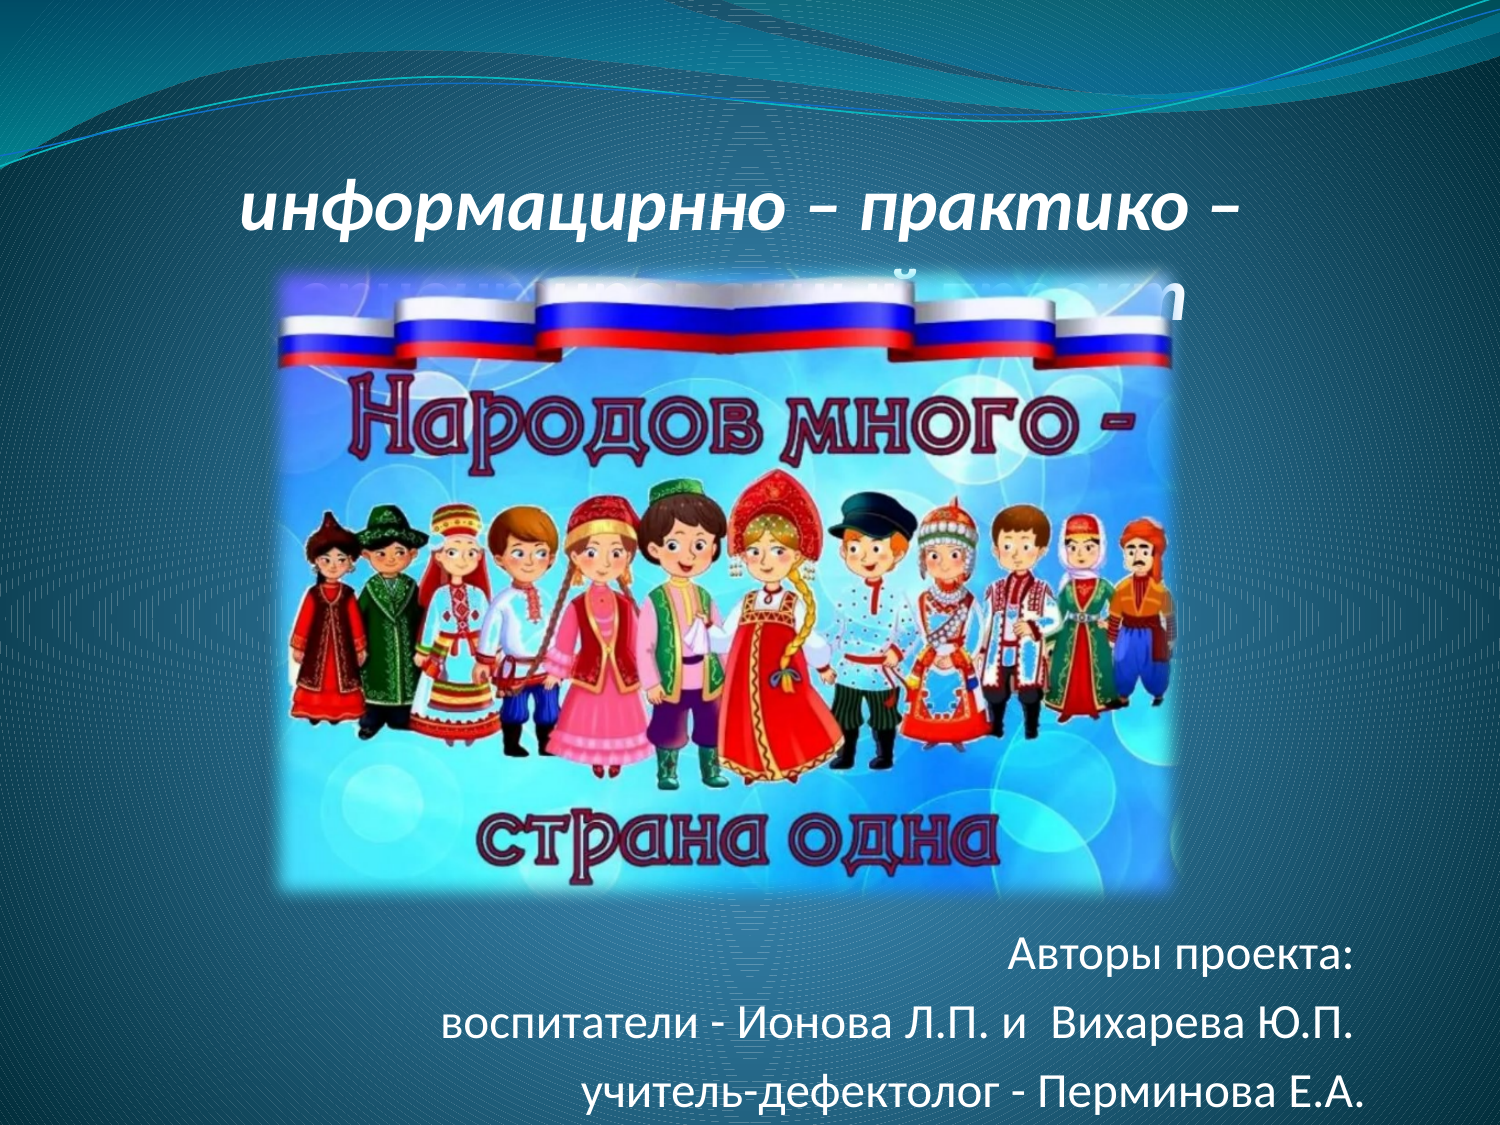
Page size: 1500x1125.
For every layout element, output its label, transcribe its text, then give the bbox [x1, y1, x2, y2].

title информацирнно – практико – ориентированный проект [0, 0, 1488, 413]
picture [262, 257, 1188, 910]
subtitle Авторы проекта: воспитатели - Ионова Л.П. и Вихарева Ю.П. учитель-дефектолог - Перминова Е.А. [125, 912, 1376, 1125]
